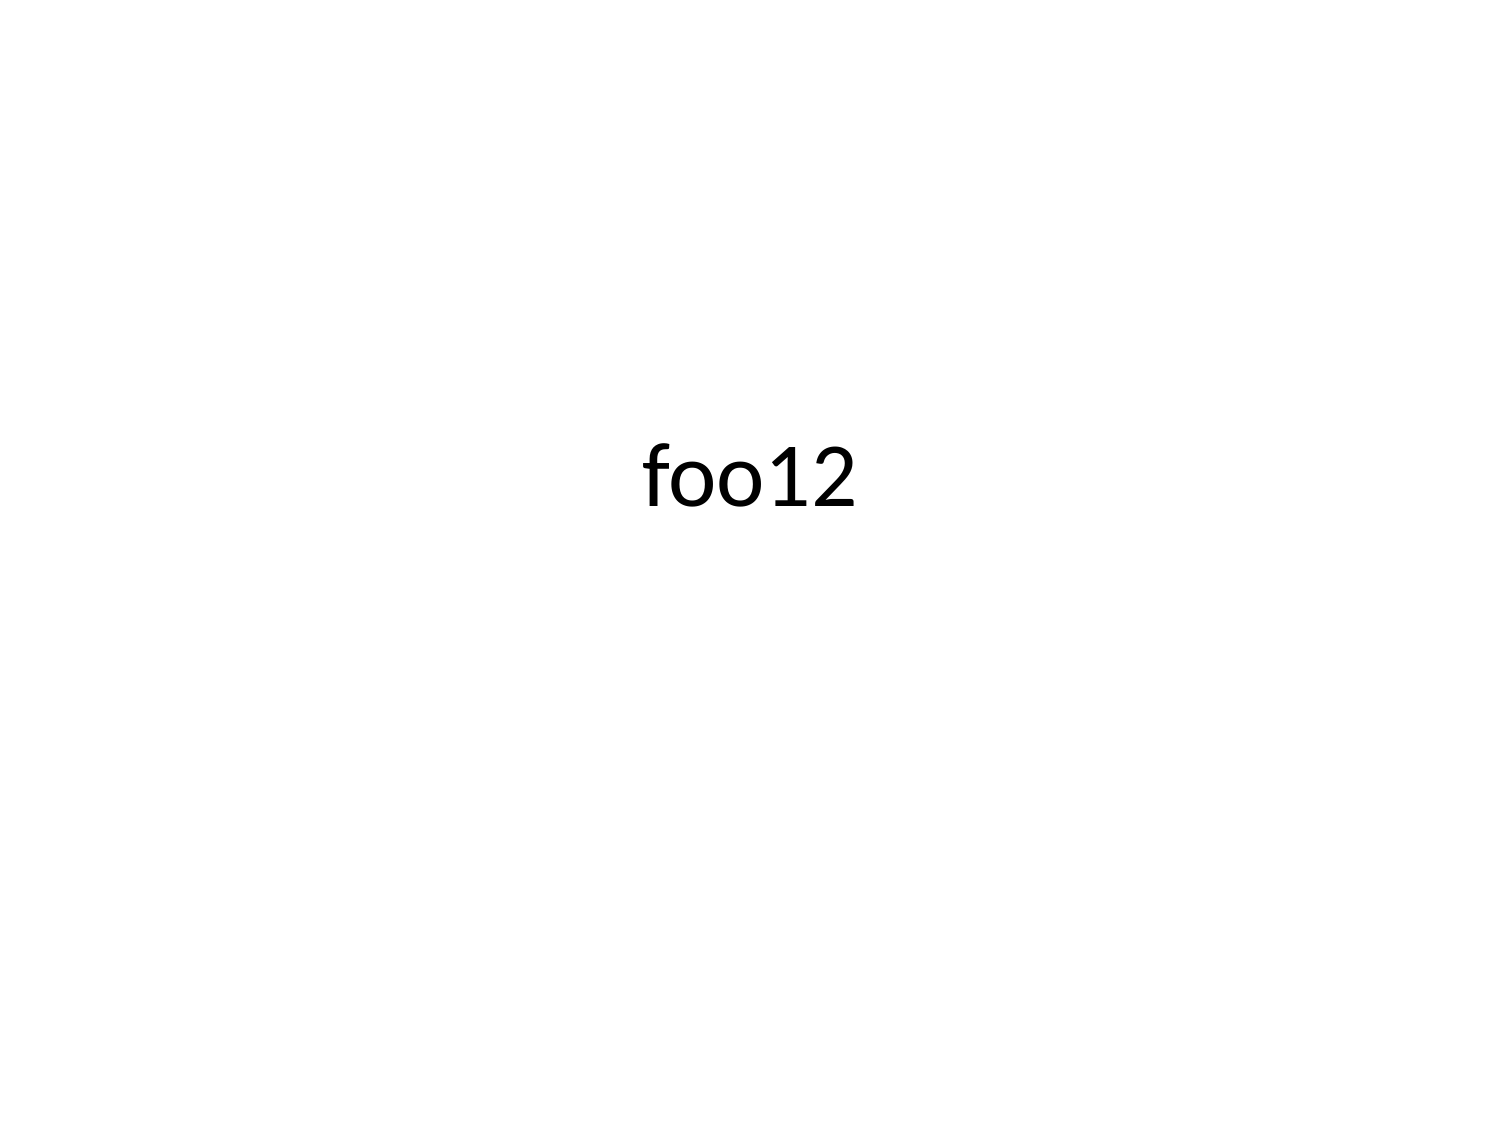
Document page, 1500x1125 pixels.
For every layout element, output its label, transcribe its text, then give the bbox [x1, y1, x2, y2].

title foo12 [112, 349, 1388, 591]
